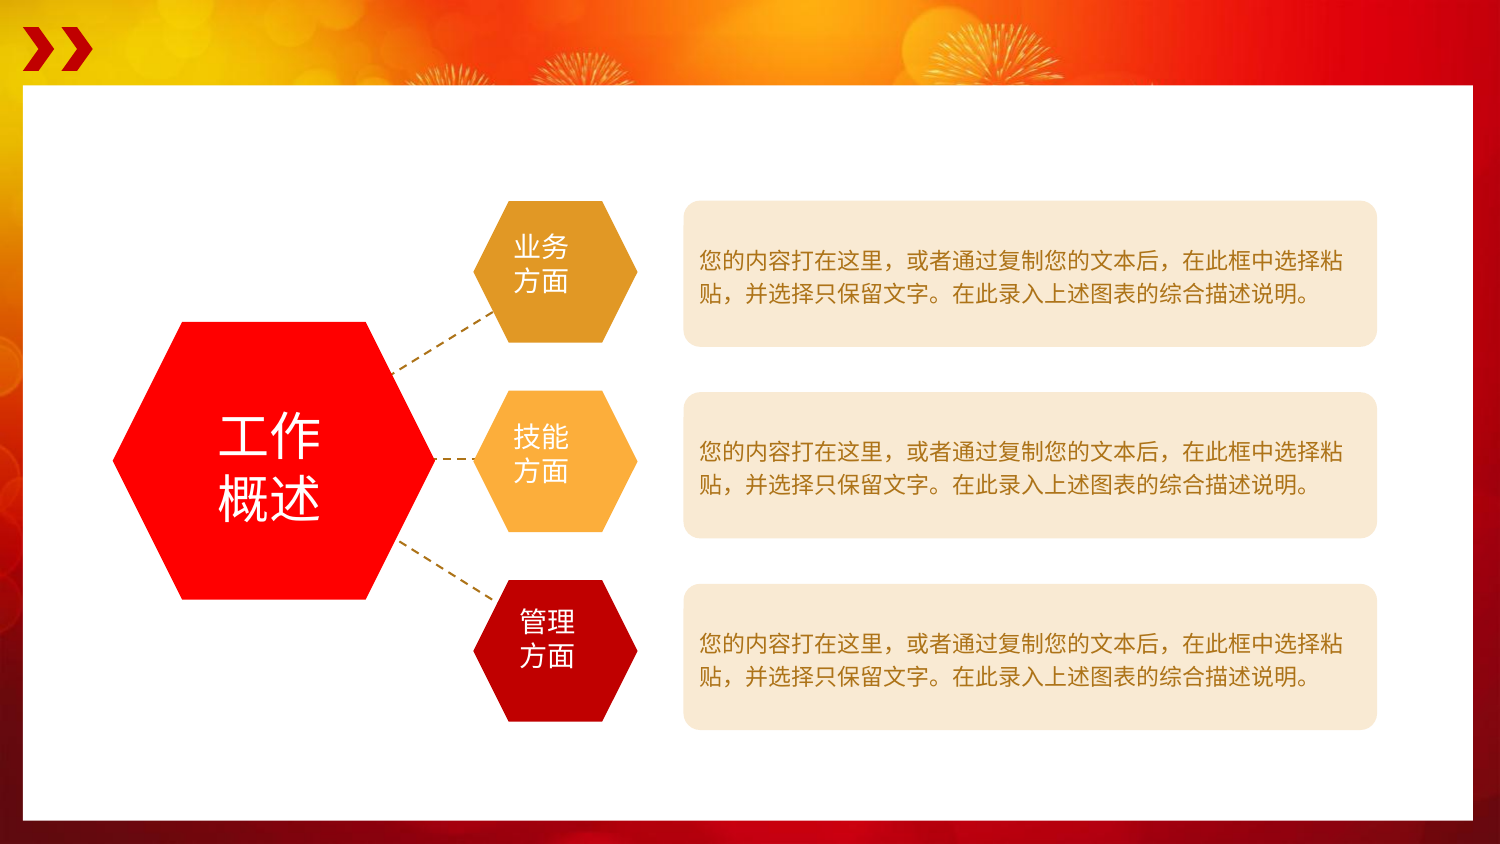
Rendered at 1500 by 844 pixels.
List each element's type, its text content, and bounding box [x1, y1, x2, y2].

text_box [472, 389, 639, 534]
text_box [111, 320, 437, 601]
text_box 技能 方面 [498, 412, 585, 495]
text_box [472, 200, 639, 344]
text_box 您的内容打在这里，或者通过复制您的文本后，在此框中选择粘贴，并选择只保留文字。在此录入上述图表的综合描述说明。 [683, 583, 1378, 731]
text_box 业务 方面 [498, 221, 585, 305]
text_box 管理 方面 [505, 596, 592, 680]
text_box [362, 518, 528, 622]
text_box 您的内容打在这里，或者通过复制您的文本后，在此框中选择粘贴，并选择只保留文字。在此录入上述图表的综合描述说明。 [683, 392, 1378, 539]
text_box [362, 296, 518, 393]
text_box 工作 概述 [202, 395, 337, 536]
text_box [472, 579, 639, 723]
picture [0, 0, 1500, 844]
text_box 您的内容打在这里，或者通过复制您的文本后，在此框中选择粘贴，并选择只保留文字。在此录入上述图表的综合描述说明。 [683, 200, 1378, 347]
